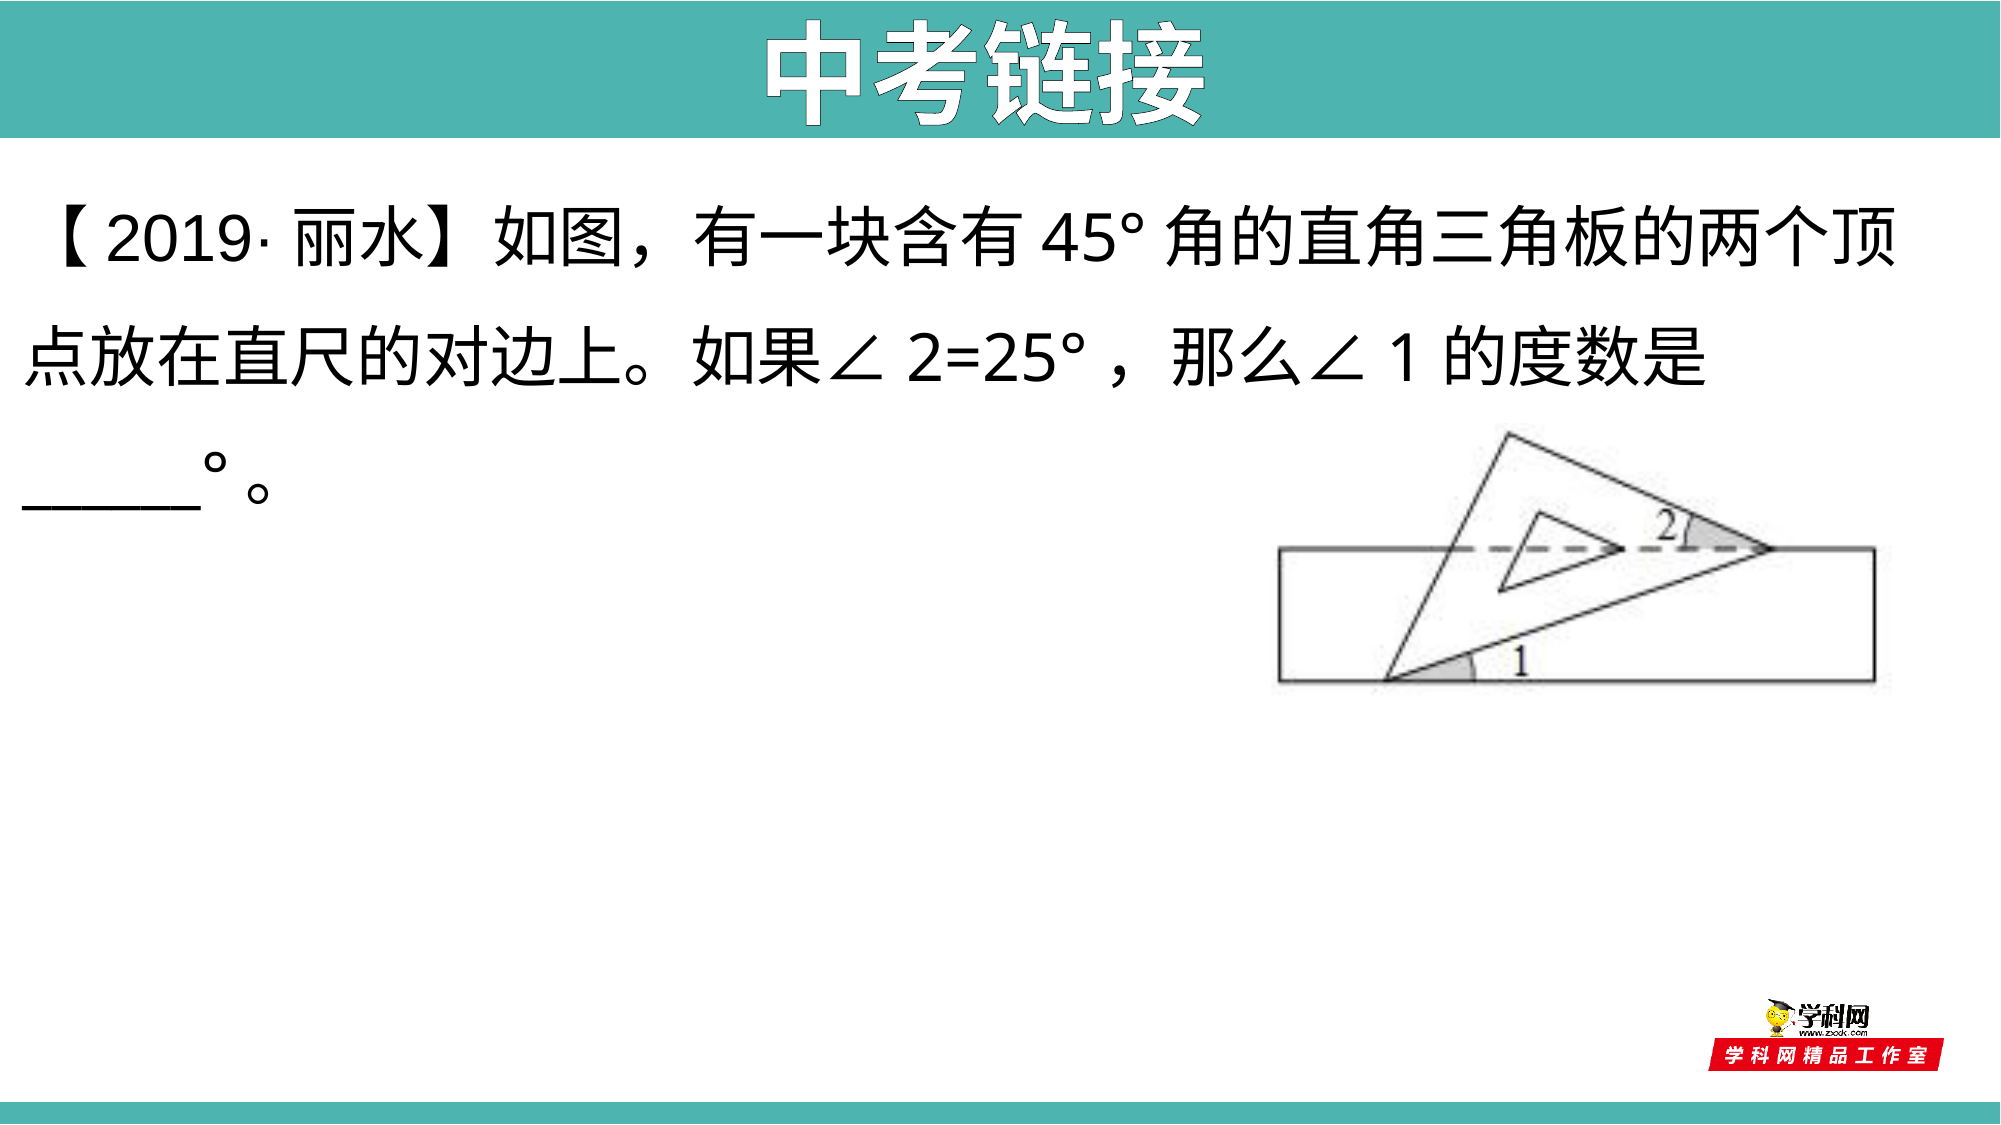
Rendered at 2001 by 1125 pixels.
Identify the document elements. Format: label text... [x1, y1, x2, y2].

picture [0, 1, 2001, 1124]
text_box 【2019·丽水】如图，有一块含有45°角的直角三角板的两个顶点放在直尺的对边上。如果∠2=25°，那么∠1的度数是______°。 [8, 146, 1970, 522]
text_box 中考链接 [742, 0, 1223, 146]
